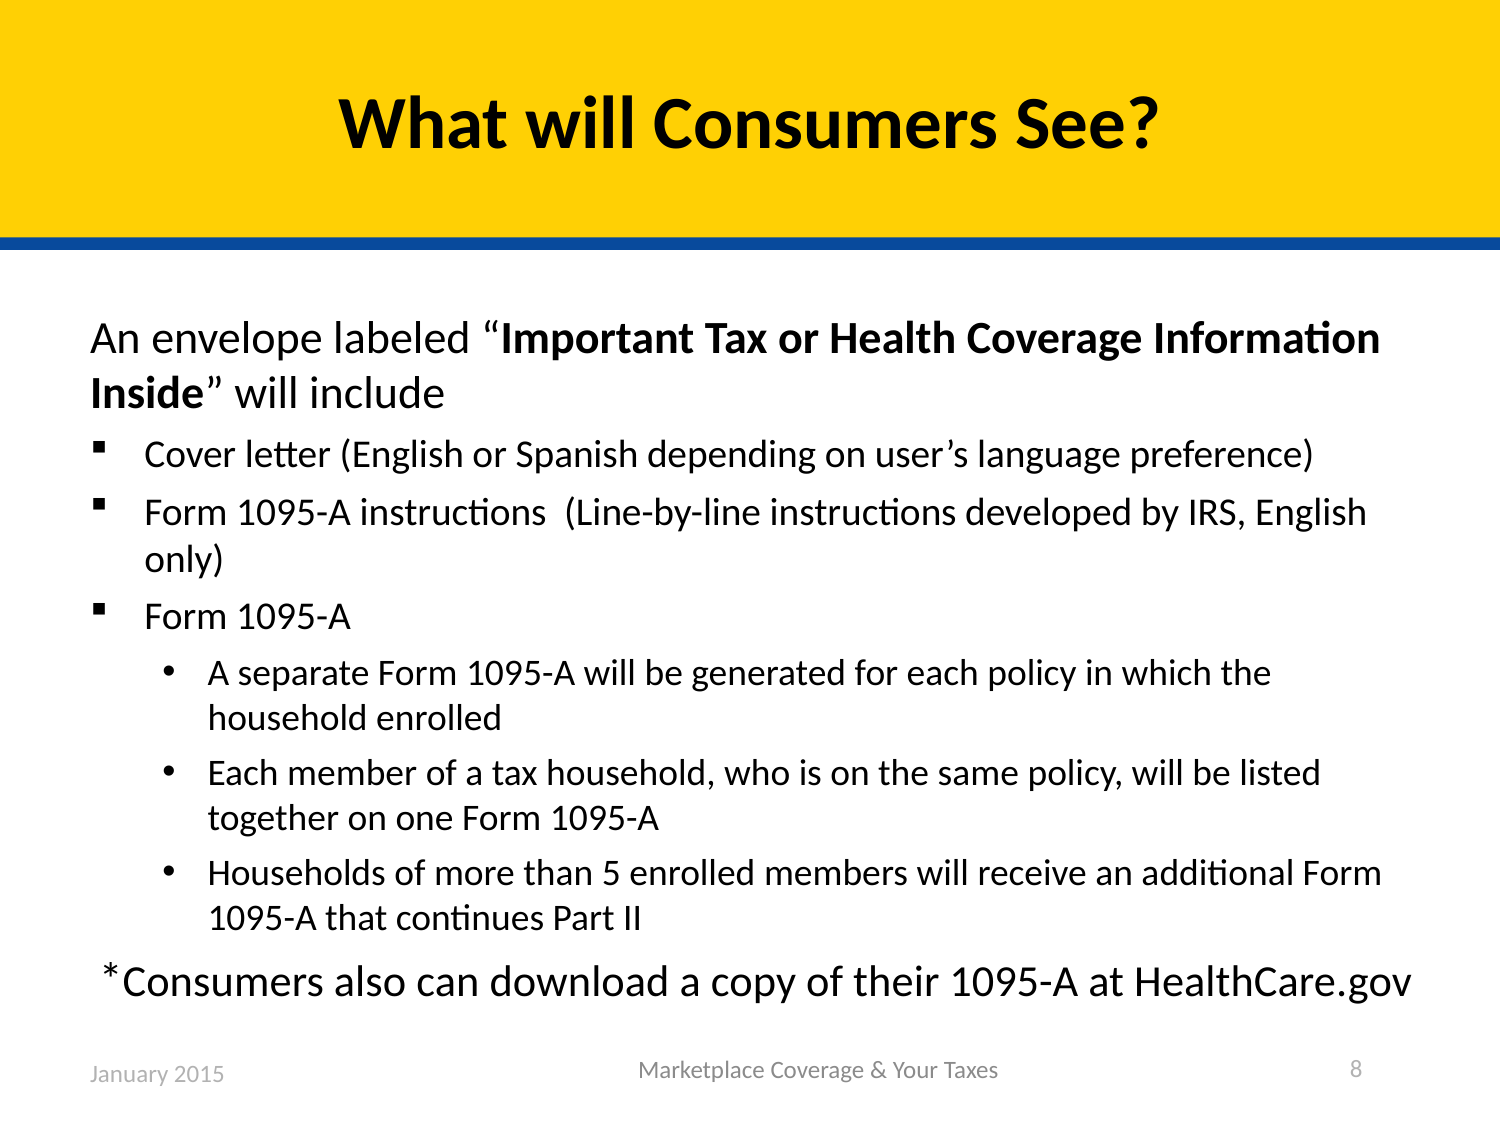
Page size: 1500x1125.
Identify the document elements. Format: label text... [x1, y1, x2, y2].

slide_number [75, 1042, 425, 1103]
slide_number 8 [1275, 1037, 1438, 1098]
list An envelope labeled “Important Tax or Health Coverage Information Inside” will include Cover letter (English or Spanish depending on user’s language preference) Form 1095-A instructions (Line-by-line instructions developed by IRS, English only) Form 1095-A A separate Form 1095-A will be generated for each policy in which the household enrolled Each member of a tax household, who is on the same policy, will be listed together on one Form 1095-A Households of more than 5 enrolled members will receive an additional Form 1095-A that continues Part II *Consumers also can download a copy of their 1095-A at HealthCare.gov [75, 299, 1450, 1025]
title What will Consumers See? [0, 0, 1500, 238]
